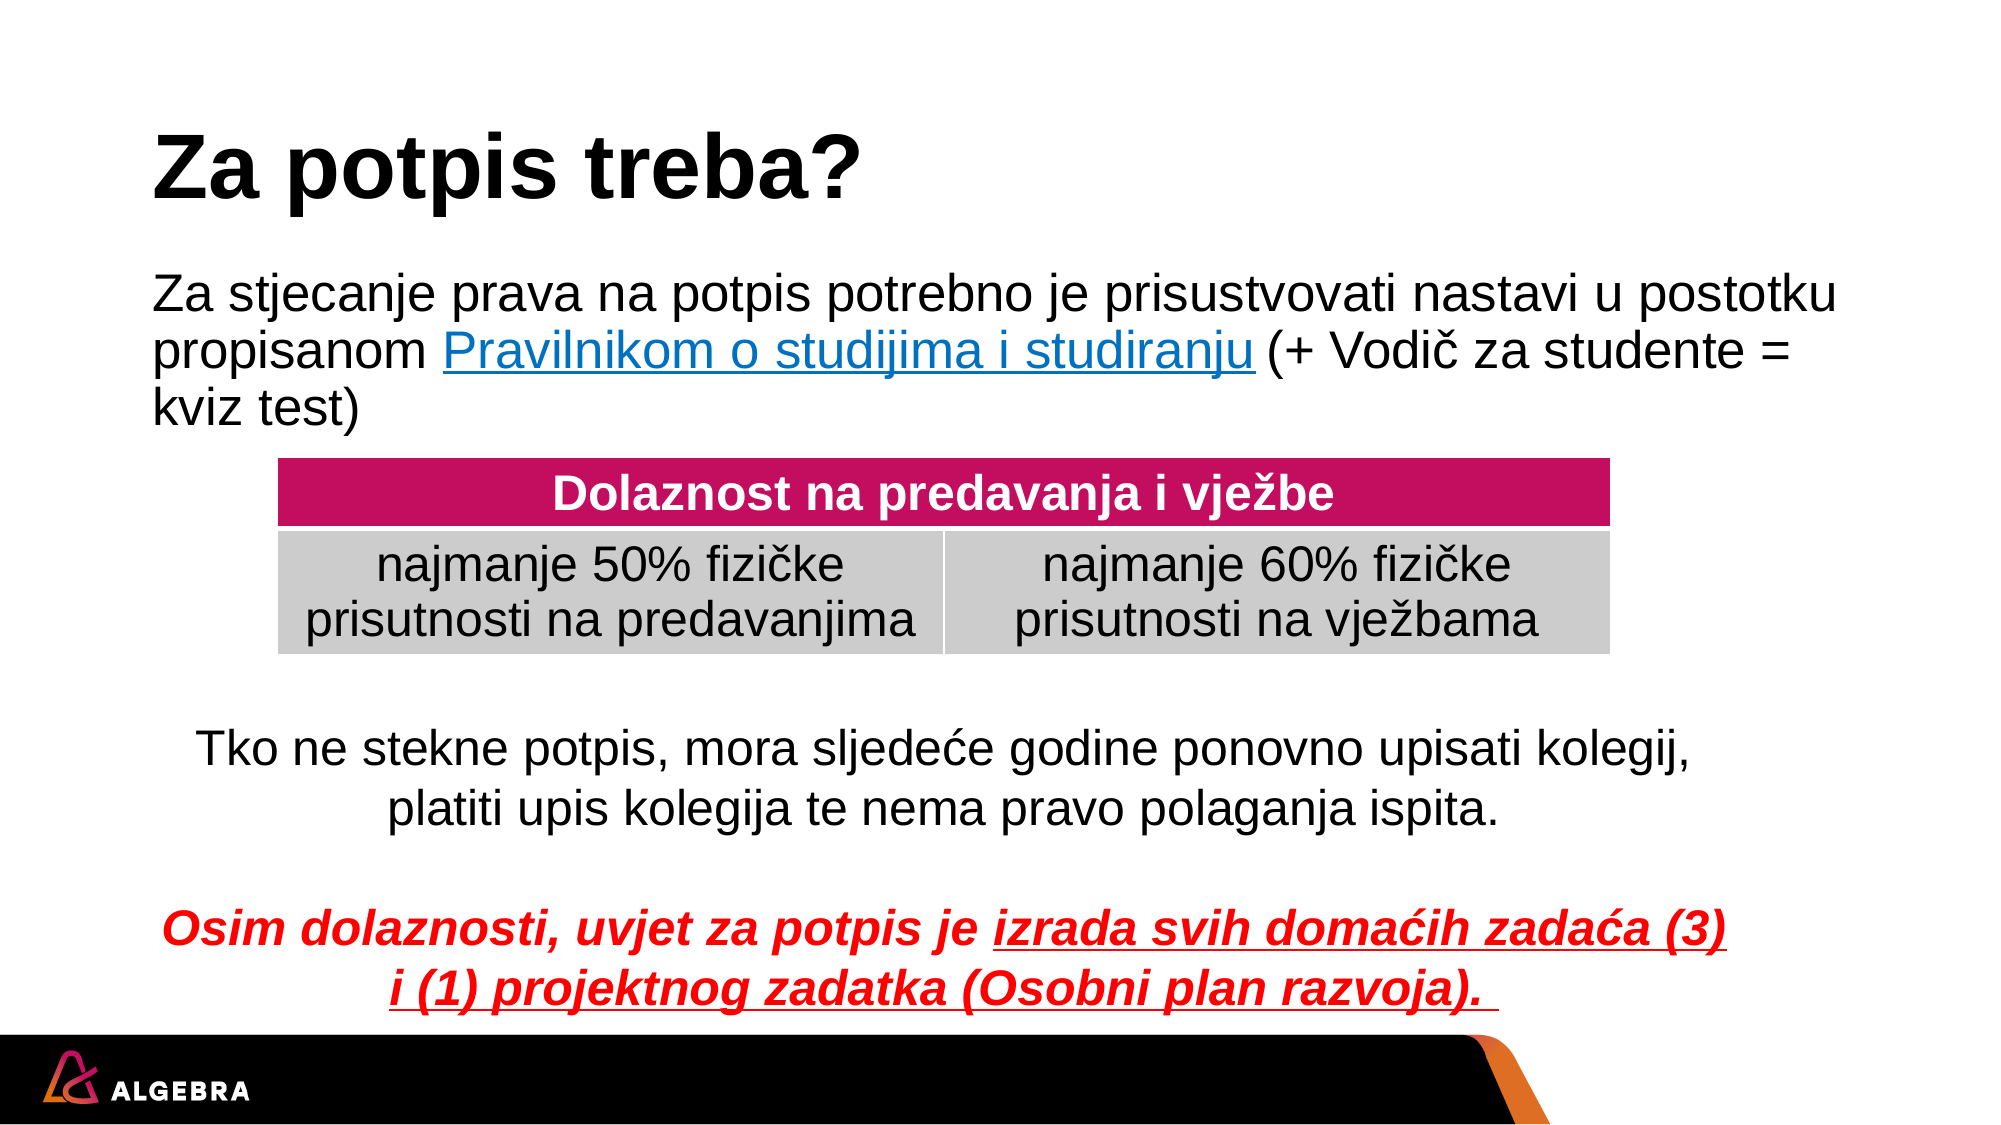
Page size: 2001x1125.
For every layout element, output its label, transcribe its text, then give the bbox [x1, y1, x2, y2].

list Za stjecanje prava na potpis potrebno je prisustvovati nastavi u postotku propisanom Pravilnikom o studijima i studiranju (+ Vodič za studente = kviz test) [137, 258, 1912, 446]
table_cell najmanje 50% fizičke prisutnosti na predavanjima [278, 531, 943, 654]
table_header Dolaznost na predavanja i vježbe [278, 458, 1610, 526]
text_box Tko ne stekne potpis, mora sljedeće godine ponovno upisati kolegij, platiti upis kolegija te nema pravo polaganja ispita. Osim dolaznosti, uvjet za potpis je izrada svih domaćih zadaća (3) i (1) projektnog zadatka (Osobni plan razvoja). [137, 708, 1751, 1024]
title Za potpis treba? [137, 59, 1863, 258]
picture [0, 1034, 1733, 1125]
table_cell najmanje 60% fizičke prisutnosti na vježbama [945, 531, 1610, 654]
